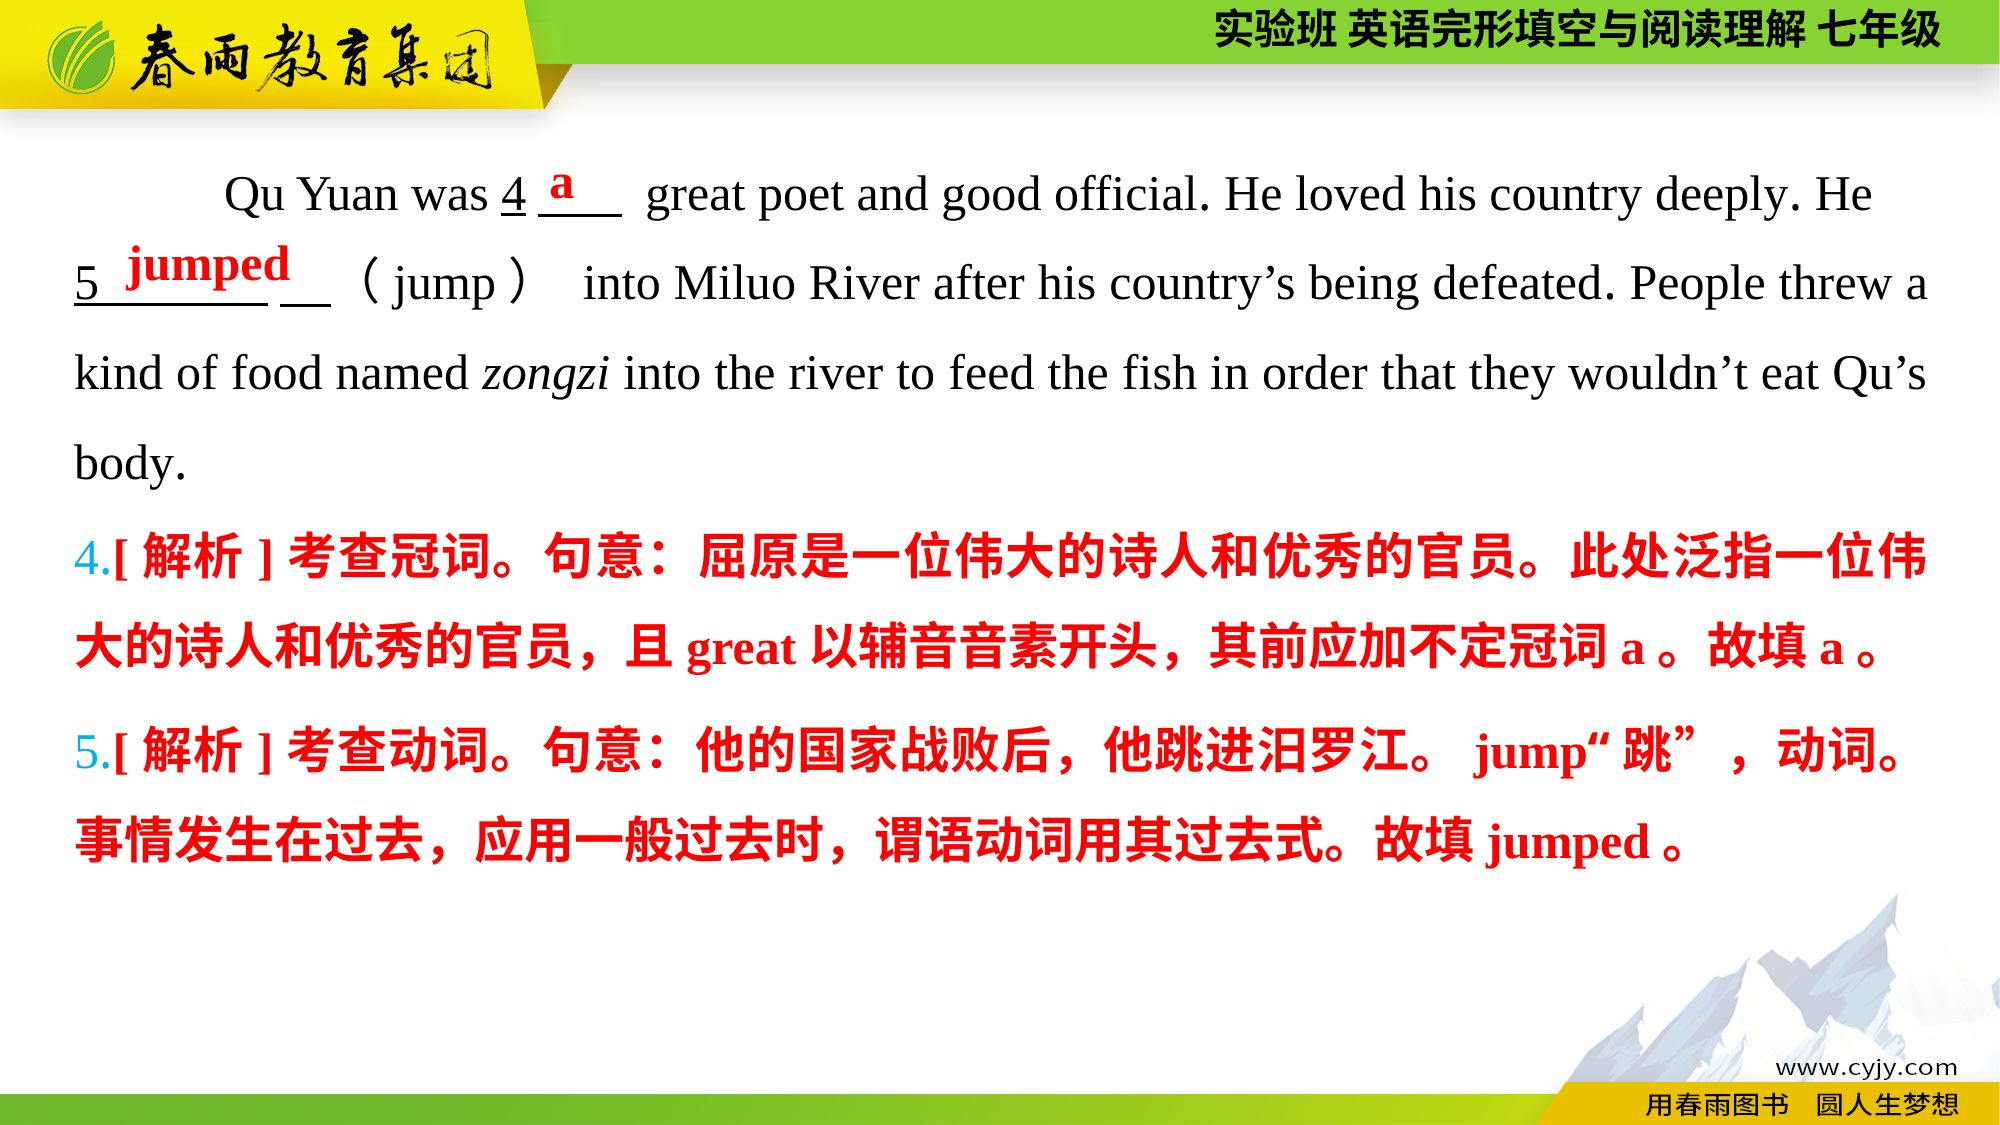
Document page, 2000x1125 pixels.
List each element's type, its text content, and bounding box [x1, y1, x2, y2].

list Qu Yuan was 4 great poet and good official. He loved his country deeply. He 5 （jump） into Miluo River after his country’s being defeated. People threw a kind of food named zongzi into the river to feed the fish in order that they wouldn’t eat Qu’s body. [59, 122, 1944, 487]
picture [0, 0, 2000, 1125]
text_box 5.[解析]考查动词。句意：他的国家战败后，他跳进汨罗江。jump“跳”，动词。事情发生在过去，应用一般过去时，谓语动词用其过去式。故填jumped。 [59, 680, 1944, 876]
text_box 4.[解析]考查冠词。句意：屈原是一位伟大的诗人和优秀的官员。此处泛指一位伟大的诗人和优秀的官员，且great以辅音音素开头，其前应加不定冠词a。故填a。 [59, 487, 1944, 680]
text_box a [534, 141, 590, 216]
text_box jumped [99, 223, 306, 299]
